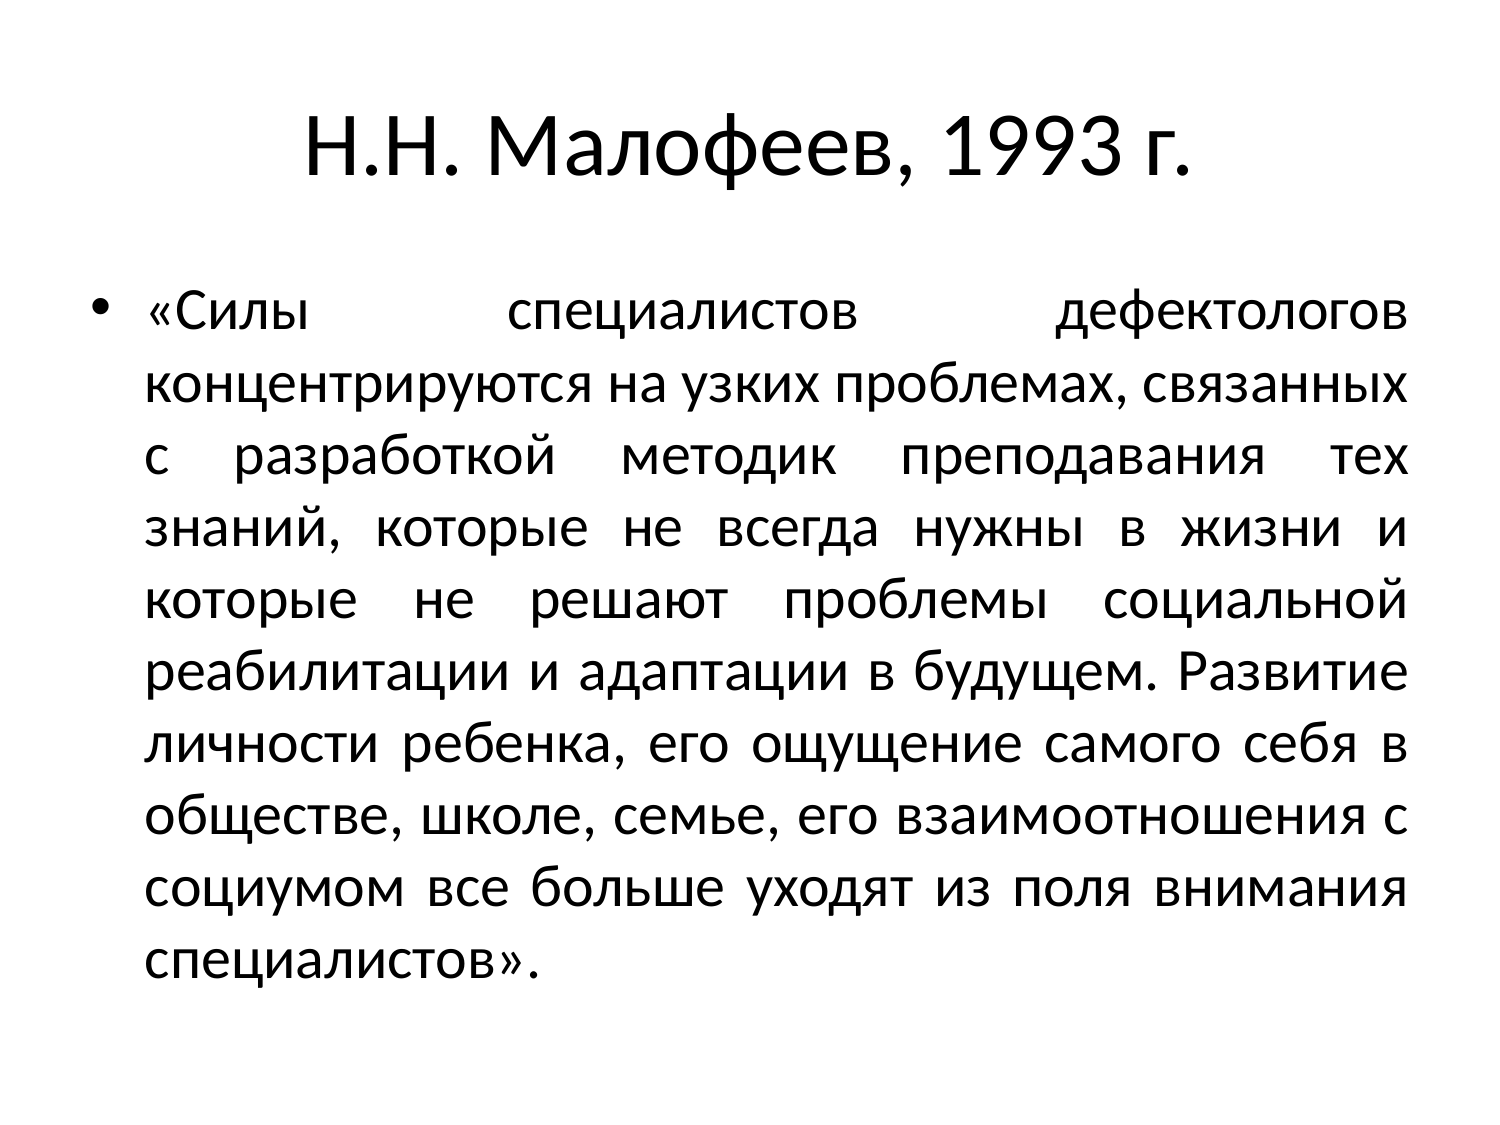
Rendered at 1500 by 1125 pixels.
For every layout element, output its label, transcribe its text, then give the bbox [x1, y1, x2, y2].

list «Силы специалистов дефектологов концентрируются на узких проблемах, связанных с разработкой методик преподавания тех знаний, которые не всегда нужны в жизни и которые не решают проблемы социальной реабилитации и адаптации в будущем. Развитие личности ребенка, его ощущение самого себя в обществе, школе, семье, его взаимоотношения с социумом все больше уходят из поля внимания специалистов». [75, 262, 1425, 1024]
title Н.Н. Малофеев, 1993 г. [75, 45, 1425, 233]
